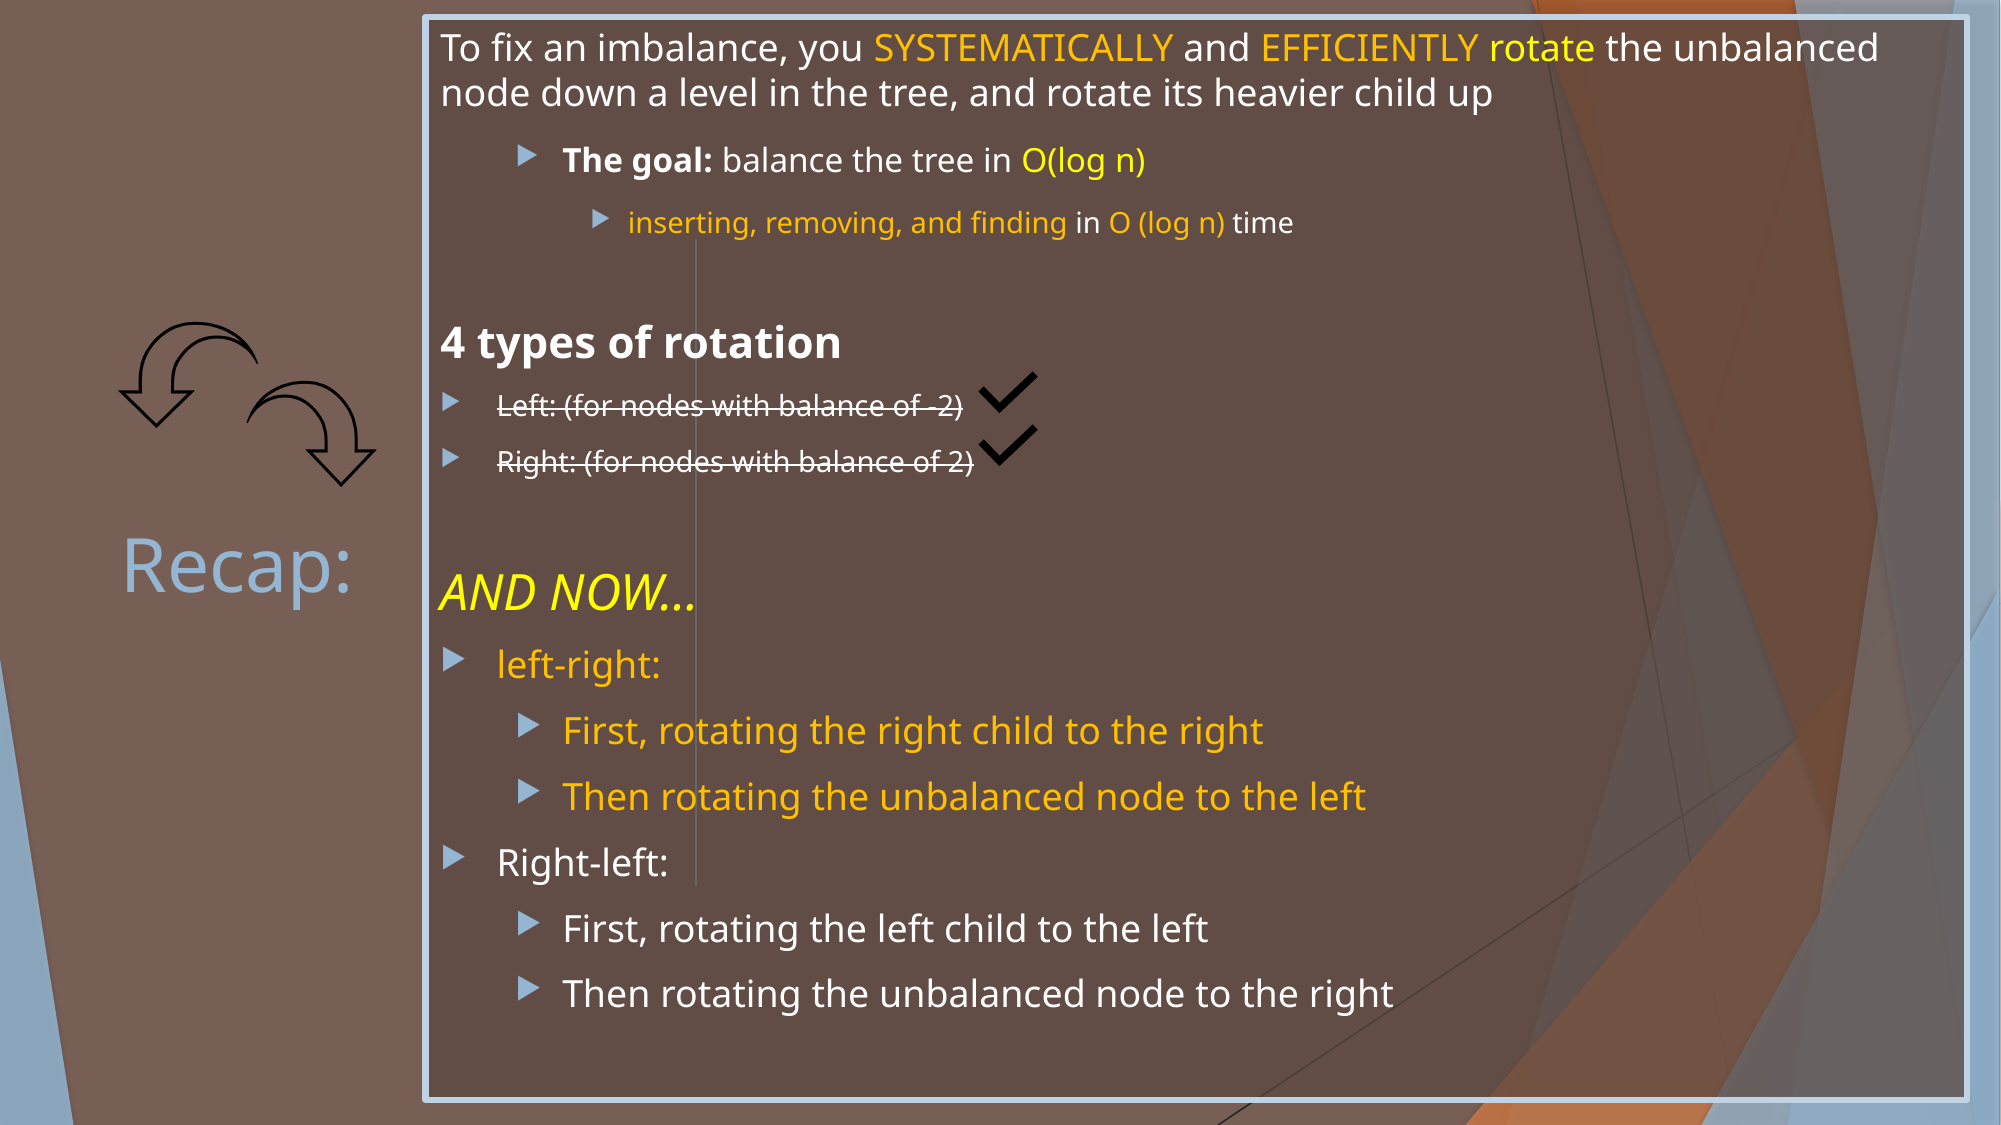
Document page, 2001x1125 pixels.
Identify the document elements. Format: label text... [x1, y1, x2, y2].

list To fix an imbalance, you SYSTEMATICALLY and EFFICIENTLY rotate the unbalanced node down a level in the tree, and rotate its heavier child up The goal: balance the tree in O(log n) inserting, removing, and finding in O (log n) time 4 types of rotation Left: (for nodes with balance of -2) Right: (for nodes with balance of 2) AND NOW… left-right: First, rotating the right child to the right Then rotating the unbalanced node to the left Right-left: First, rotating the left child to the left Then rotating the unbalanced node to the right [425, 16, 1968, 1100]
picture [111, 301, 384, 512]
picture [977, 360, 1040, 477]
title Recap: [105, 133, 425, 991]
